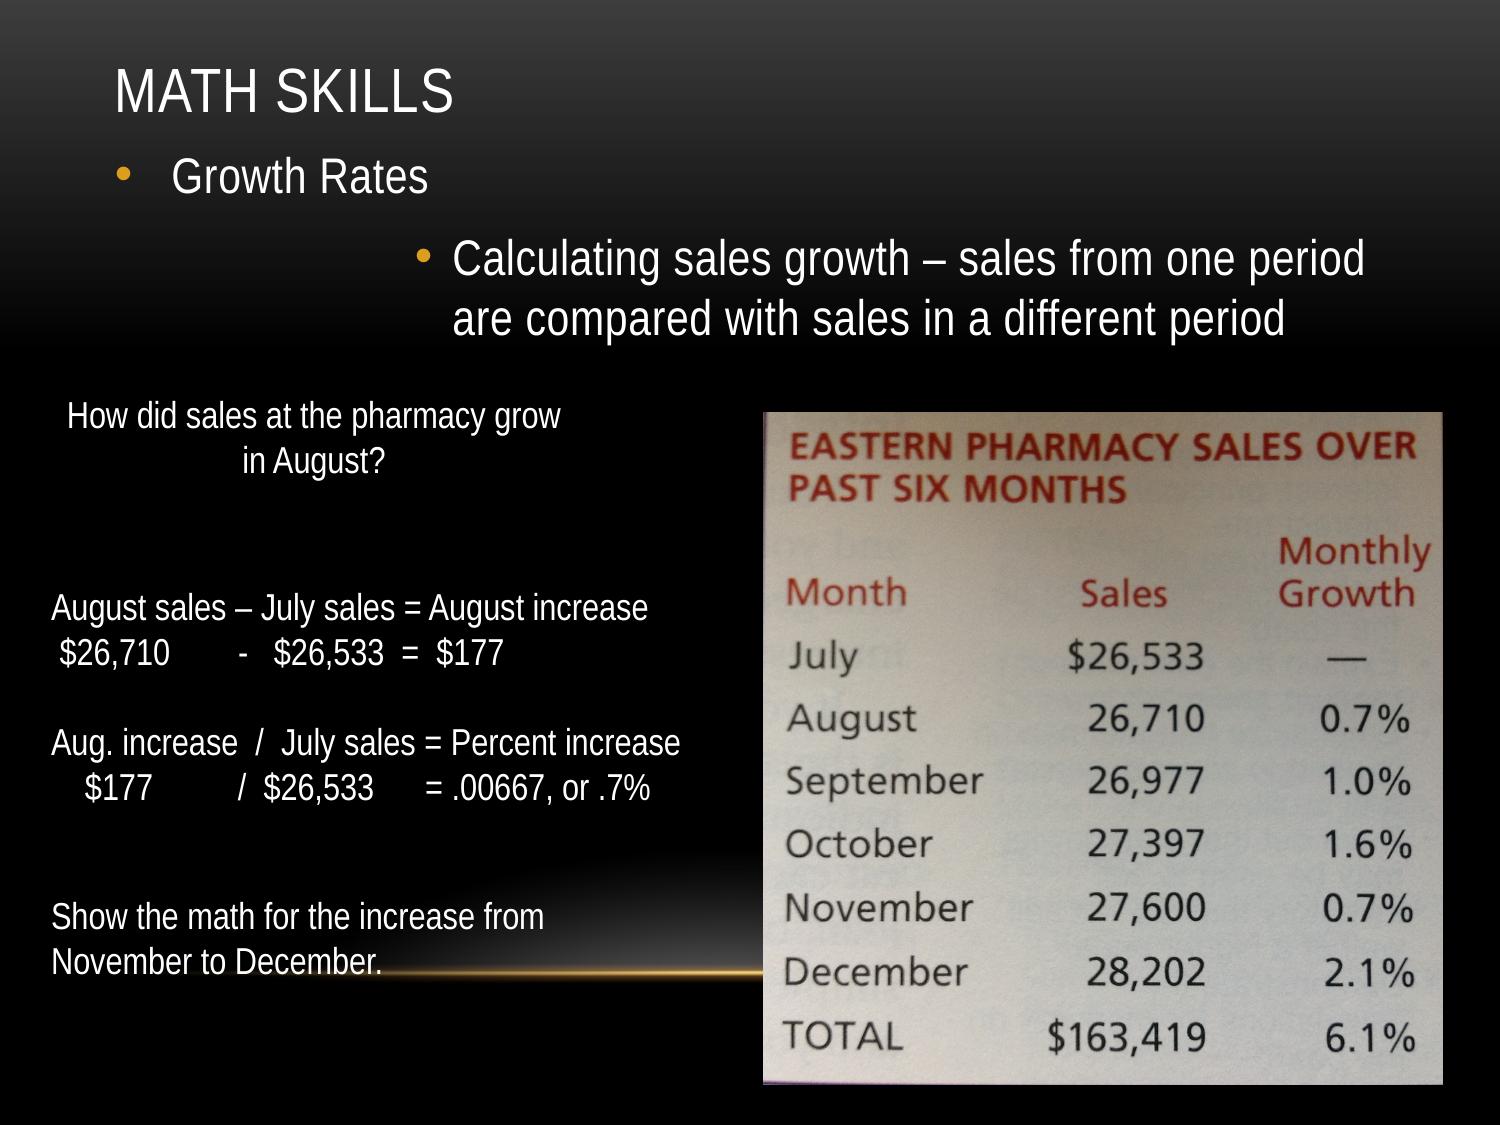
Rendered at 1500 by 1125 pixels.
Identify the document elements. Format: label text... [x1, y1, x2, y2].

list Growth Rates Calculating sales growth – sales from one period are compared with sales in a different period [99, 135, 1400, 575]
text_box August sales – July sales = August increase $26,710 - $26,533 = $177 Aug. increase / July sales = Percent increase $177 / $26,533 = .00667, or .7% [36, 575, 757, 816]
text_box How did sales at the pharmacy grow in August? [36, 383, 592, 489]
title Math skills [99, 33, 1400, 133]
picture [0, 0, 1500, 1125]
text_box Show the math for the increase from November to December. [36, 884, 592, 990]
